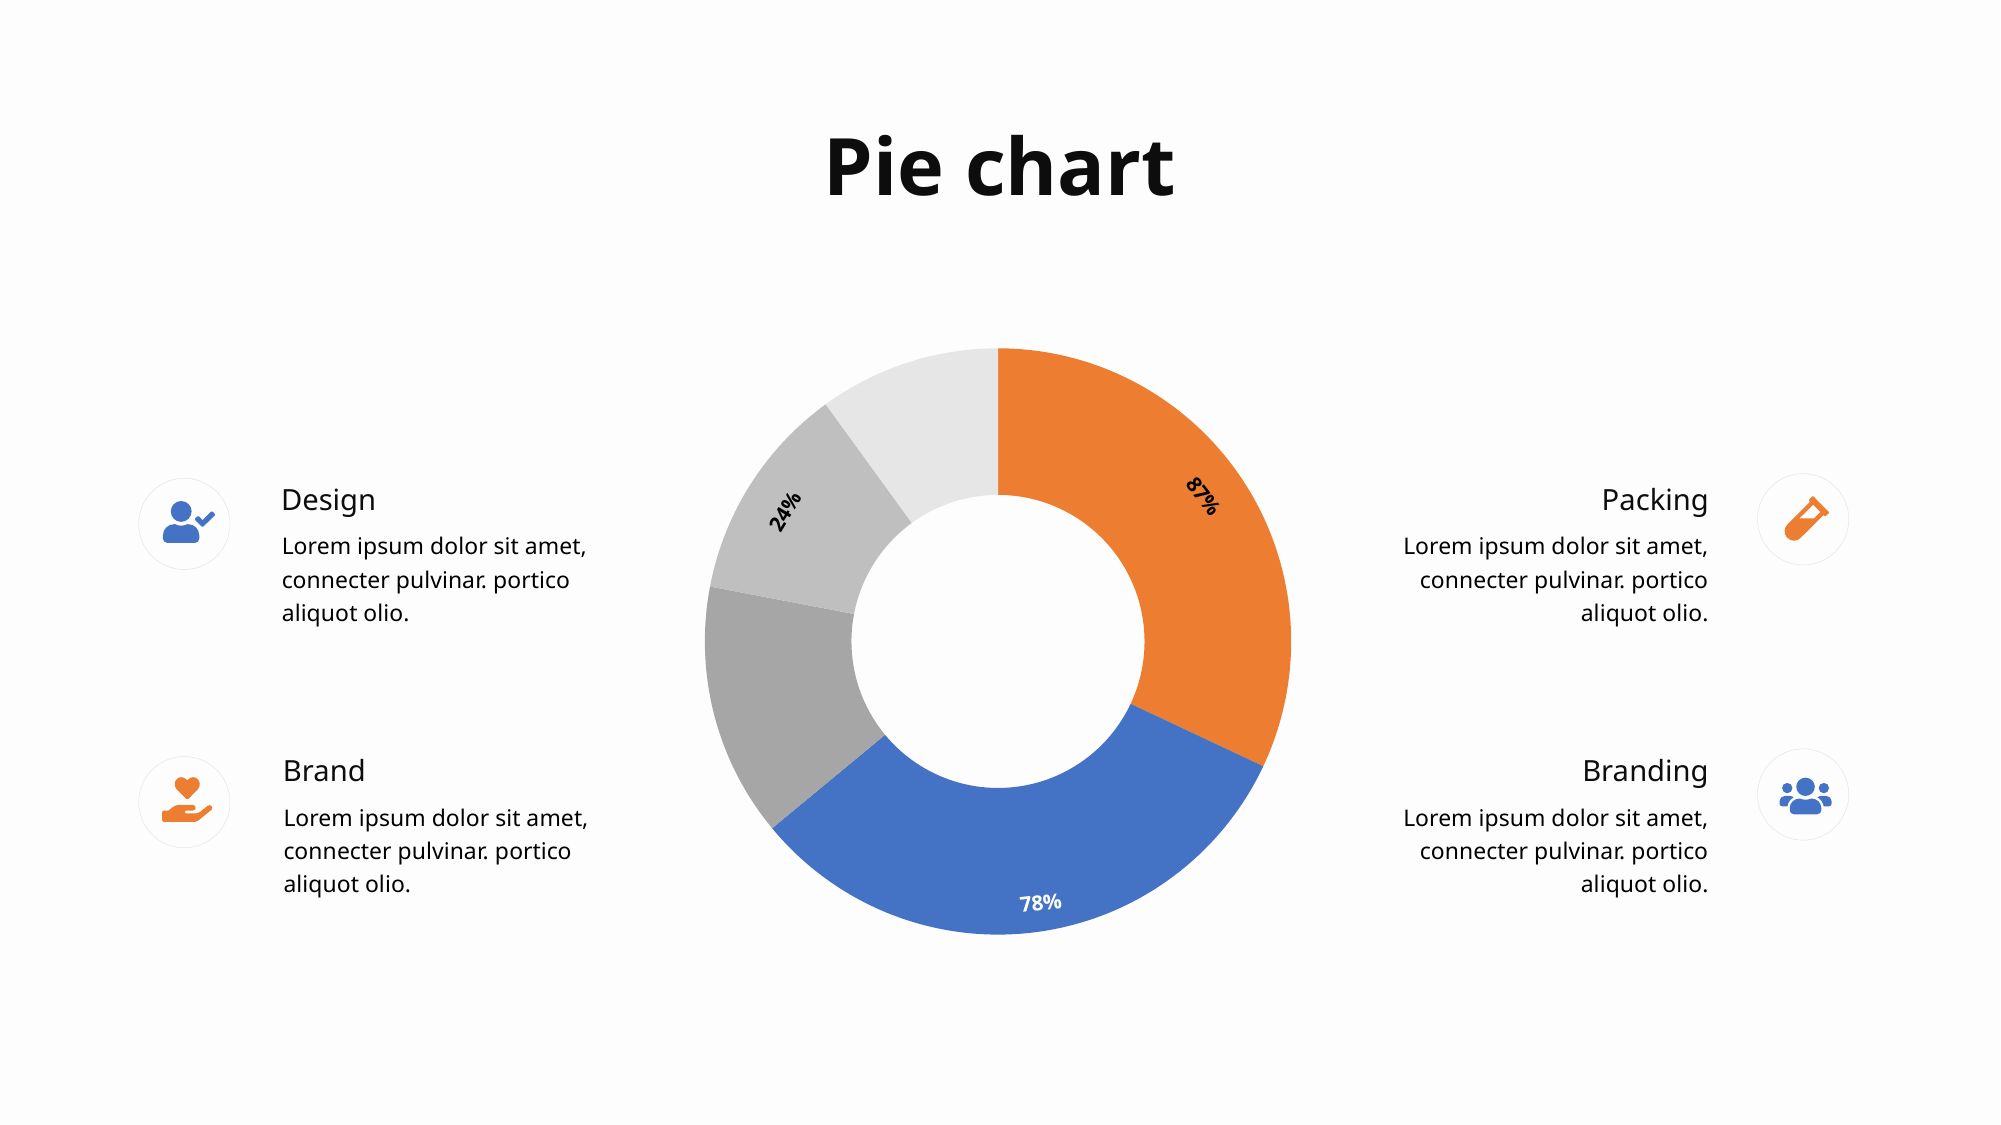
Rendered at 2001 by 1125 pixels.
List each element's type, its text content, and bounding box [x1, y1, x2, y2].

text_box [162, 524, 200, 543]
chart [660, 332, 1336, 958]
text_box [1757, 473, 1849, 565]
text_box [162, 804, 213, 822]
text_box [1757, 748, 1849, 841]
text_box Lorem ipsum dolor sit amet, connecter pulvinar. portico aliquot olio. [1346, 518, 1724, 634]
text_box [170, 501, 192, 522]
text_box Lorem ipsum dolor sit amet, connecter pulvinar. portico aliquot olio. [1374, 790, 1724, 905]
text_box Branding [1431, 727, 1724, 795]
text_box Packing [1431, 456, 1724, 524]
text_box Lorem ipsum dolor sit amet, connecter pulvinar. portico aliquot olio. [268, 790, 614, 905]
text_box Lorem ipsum dolor sit amet, connecter pulvinar. portico aliquot olio. [267, 518, 611, 634]
text_box [137, 755, 231, 849]
text_box Brand [268, 727, 560, 795]
picture [855, 502, 1141, 788]
text_box Pie chart [735, 108, 1265, 219]
text_box [137, 477, 231, 571]
text_box [195, 511, 215, 527]
text_box [174, 777, 200, 799]
text_box Design [266, 456, 559, 524]
